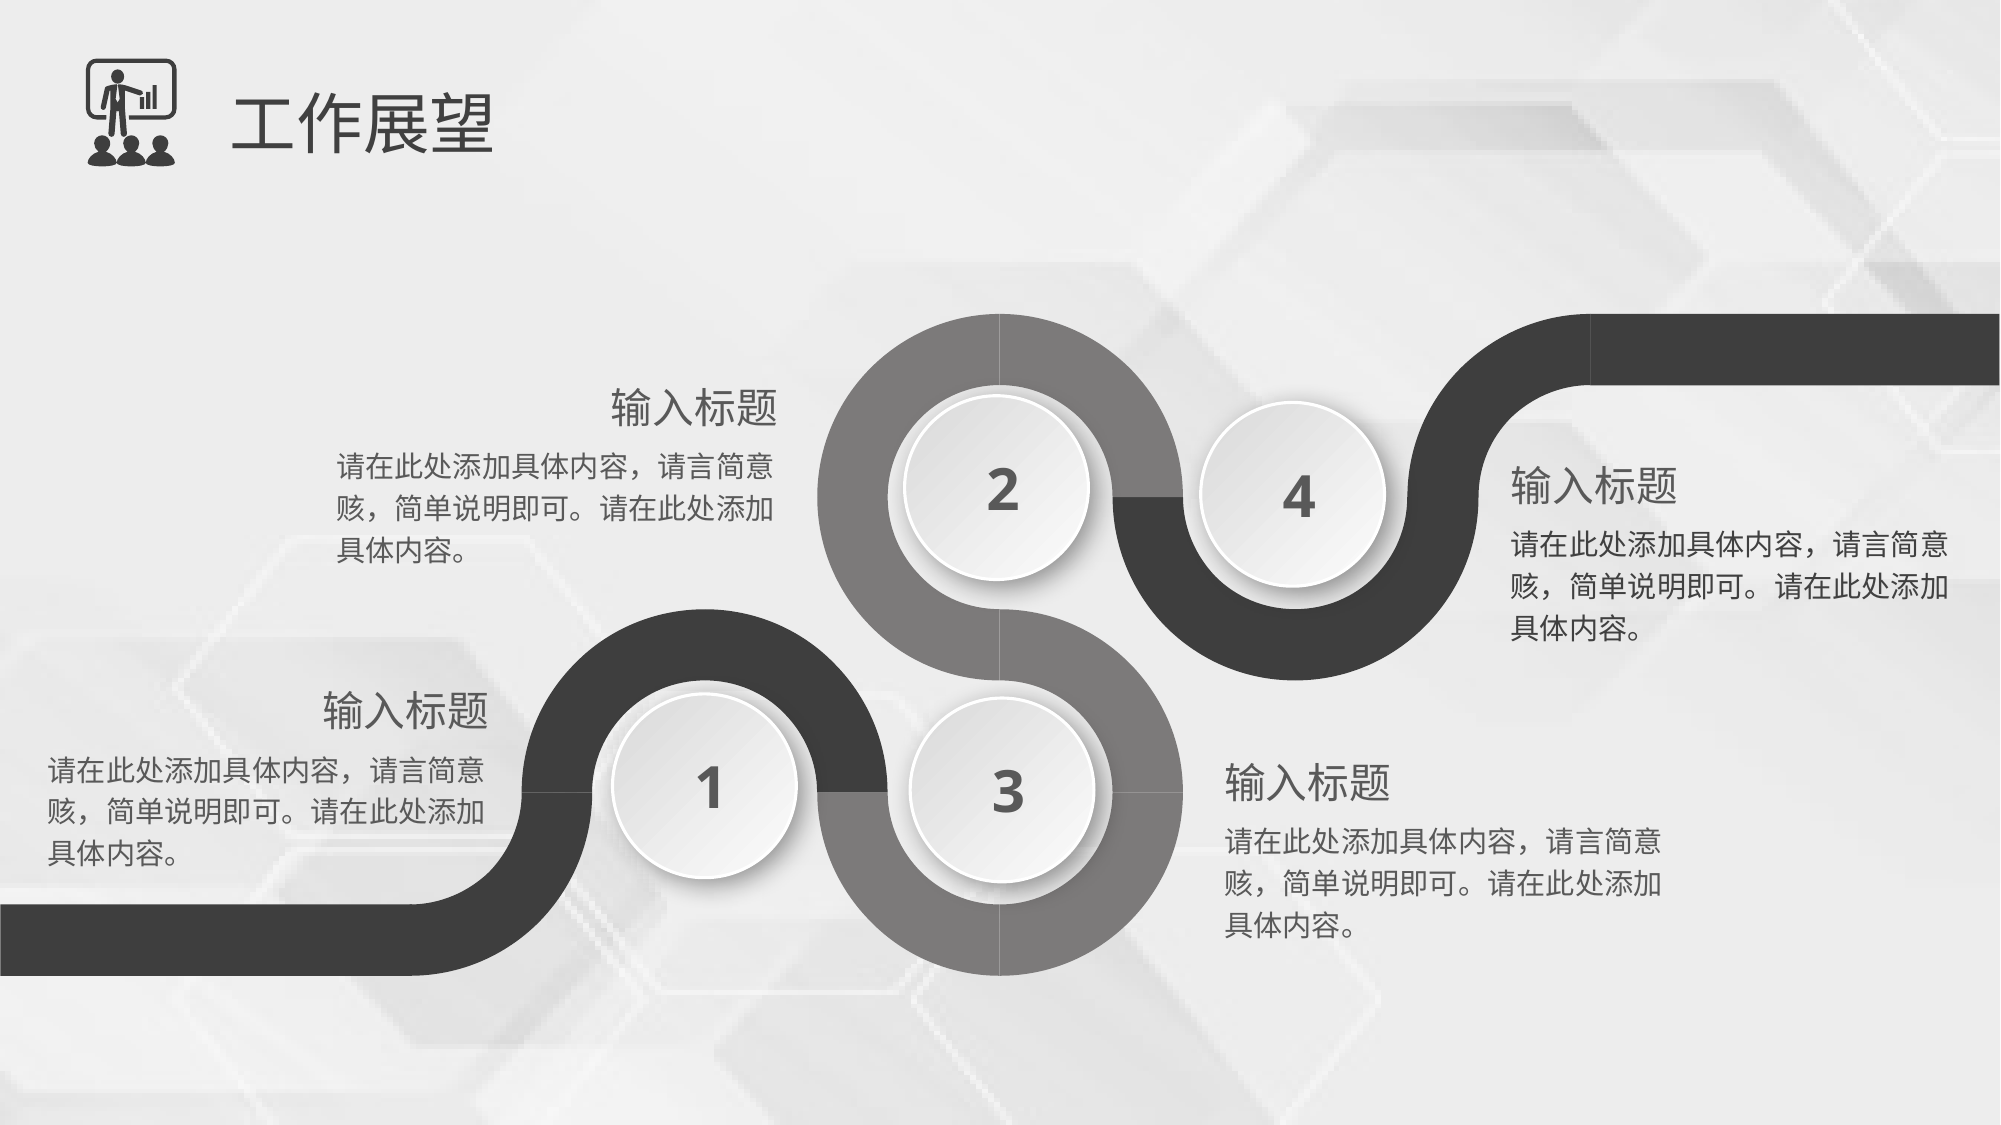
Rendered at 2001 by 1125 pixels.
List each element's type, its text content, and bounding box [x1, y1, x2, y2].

text_box 输入标题 [1209, 724, 1588, 808]
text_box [612, 693, 802, 878]
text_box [904, 395, 1094, 580]
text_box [0, 609, 1183, 976]
text_box 工作展望 [214, 49, 561, 194]
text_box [999, 313, 2000, 681]
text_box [817, 313, 999, 609]
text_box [910, 697, 1099, 882]
text_box 输入标题 [414, 349, 793, 434]
picture [0, 0, 2001, 1125]
text_box 请在此处添加具体内容，请言简意赅，简单说明即可。请在此处添加具体内容。 [321, 434, 793, 575]
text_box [1200, 402, 1390, 587]
text_box 请在此处添加具体内容，请言简意赅，简单说明即可。请在此处添加具体内容。 [1209, 808, 1681, 950]
